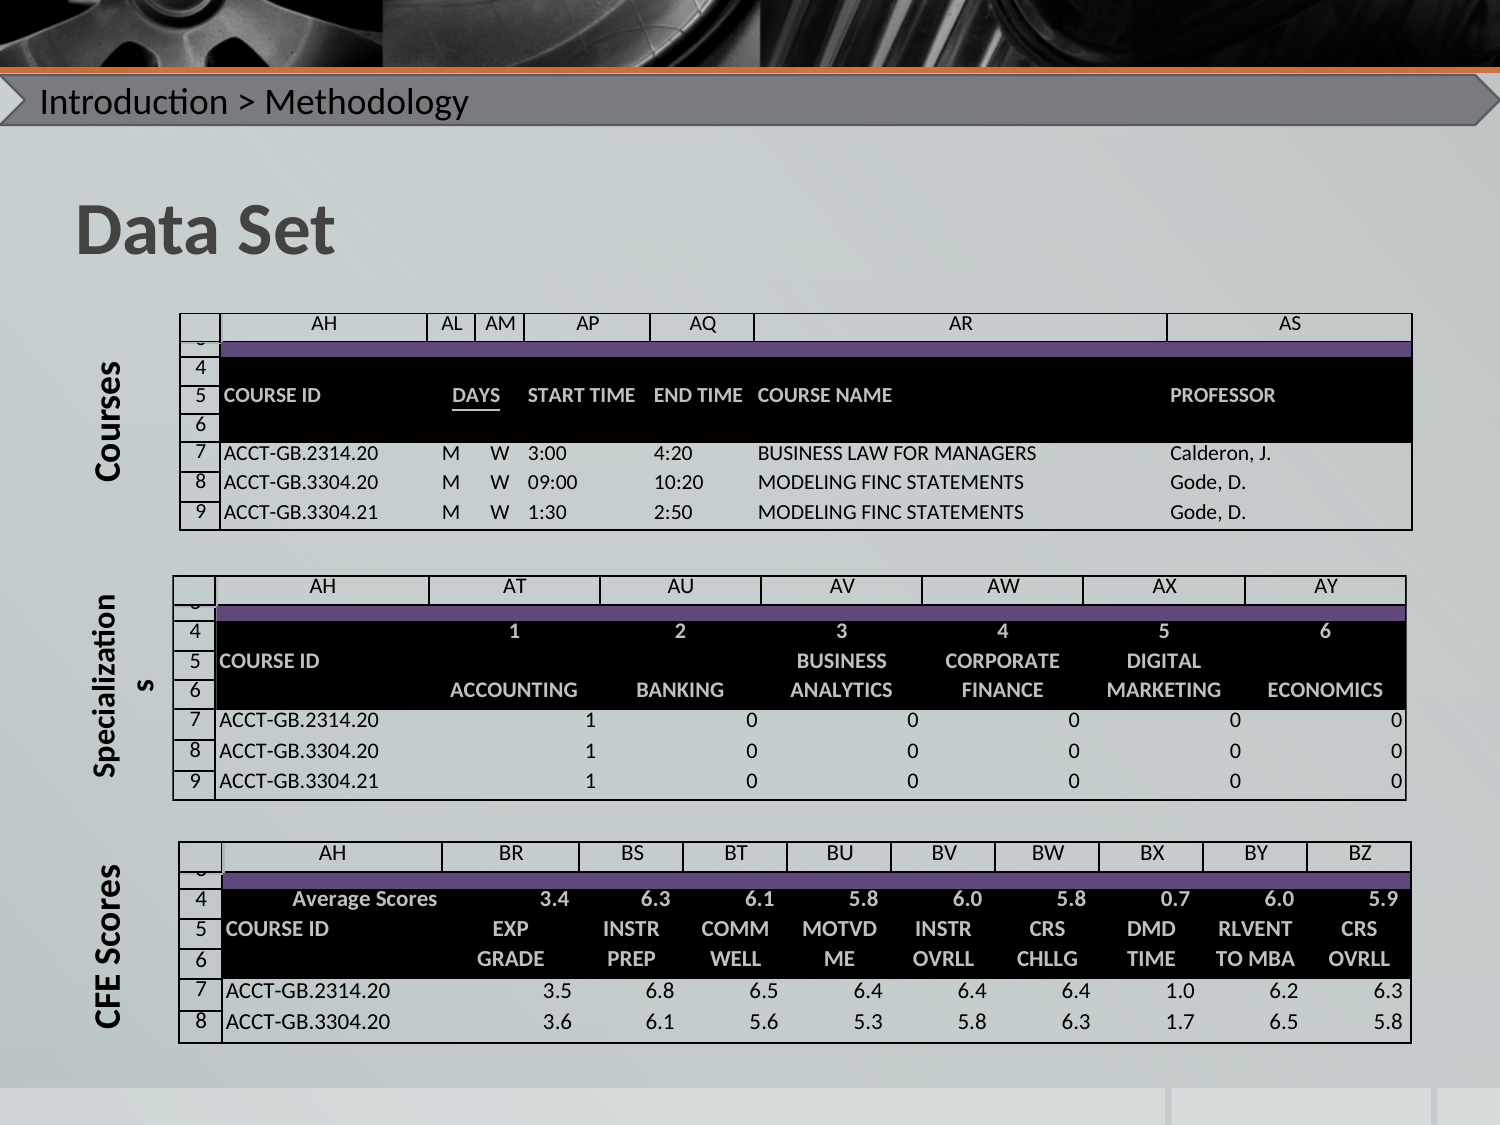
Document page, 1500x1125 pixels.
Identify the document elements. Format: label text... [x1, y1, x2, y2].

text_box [74, 574, 1408, 802]
picture [0, 0, 1500, 67]
title Data Set [75, 149, 1425, 300]
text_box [74, 837, 1413, 1057]
text_box Introduction > Methodology [0, 73, 1500, 127]
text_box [74, 312, 1414, 532]
